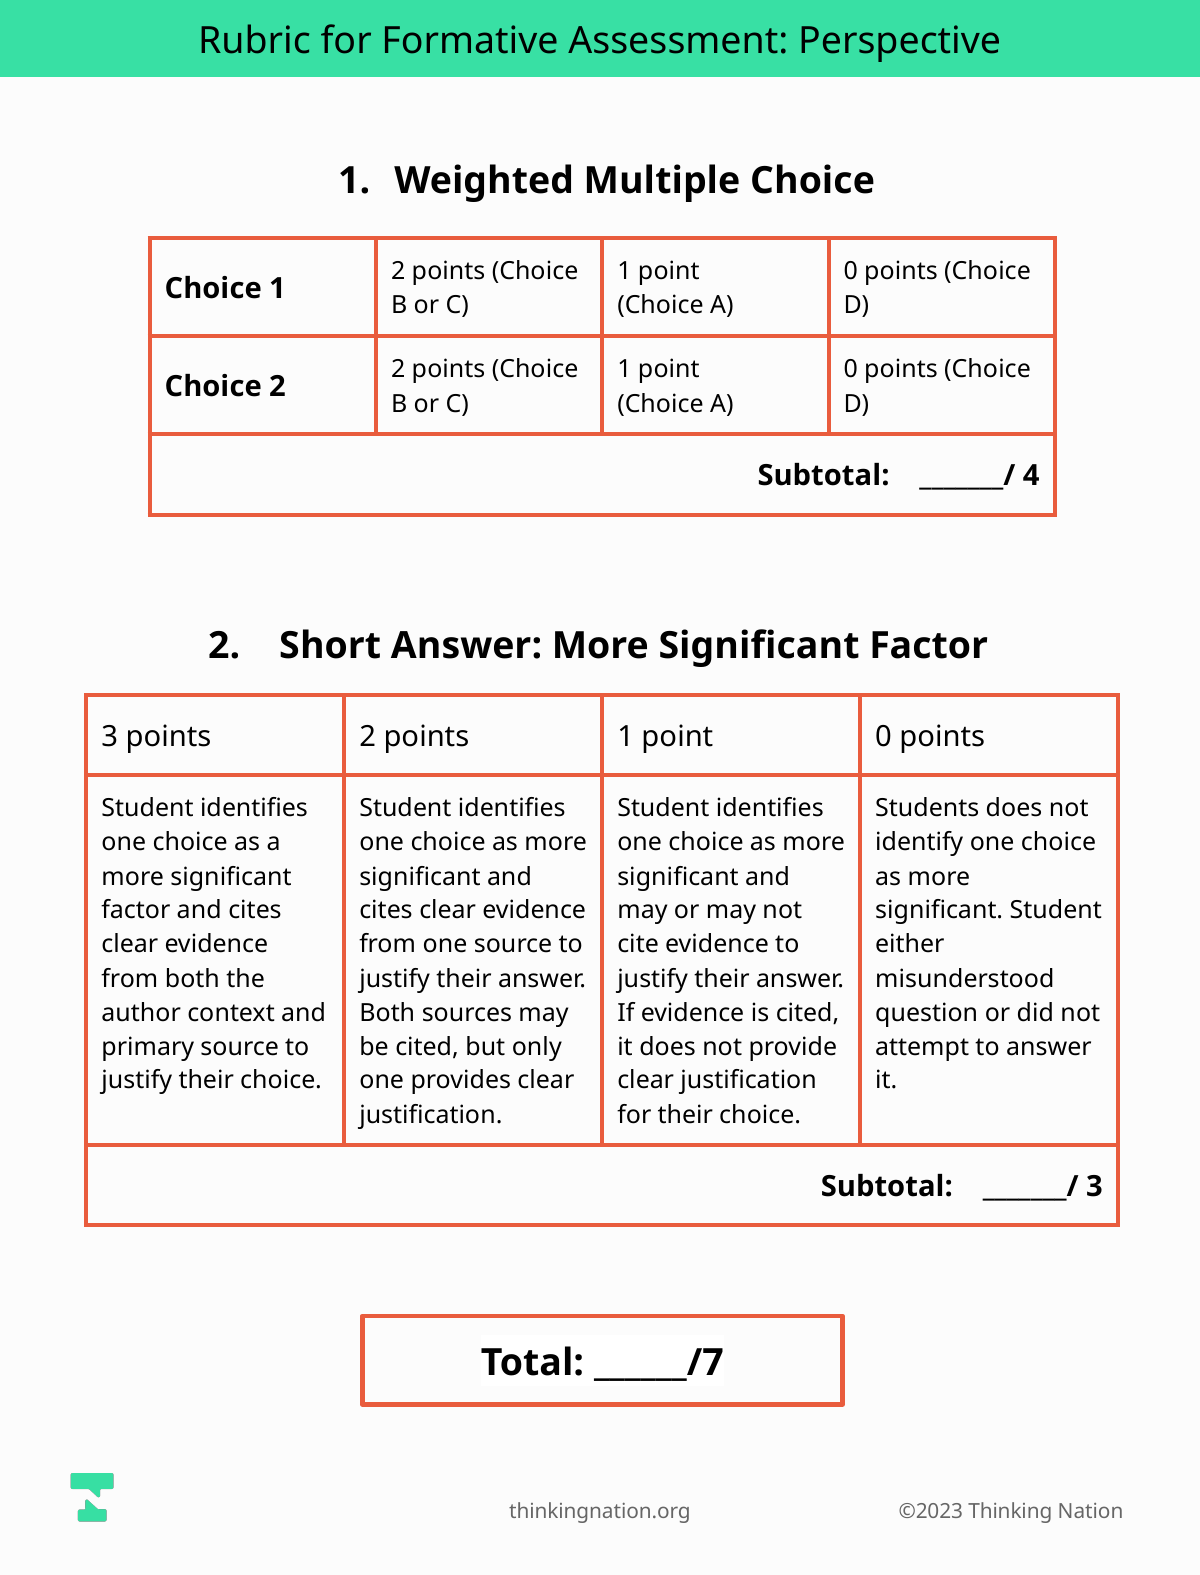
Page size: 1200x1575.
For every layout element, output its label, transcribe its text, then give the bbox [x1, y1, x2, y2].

table_cell 2 points (Choice B or C) [378, 338, 600, 432]
table_cell Choice 2 [152, 338, 374, 432]
table_cell Student identifies one choice as more significant and may or may not cite evidence to justify their answer. If evidence is cited, it does not provide clear justification for their choice. [604, 777, 858, 1143]
table_header Choice 1 [152, 240, 374, 334]
table_header 3 points [88, 697, 342, 773]
table_header 2 points [346, 697, 600, 773]
table_header 0 points (Choice D) [831, 240, 1053, 334]
table_cell Subtotal: _______/ 3 [88, 1147, 1116, 1223]
table_cell Student identifies one choice as a more significant factor and cites clear evidence from both the author context and primary source to justify their choice. [88, 777, 342, 1143]
text_box Total: ______/7 [362, 1316, 843, 1405]
table_cell 0 points (Choice D) [831, 338, 1053, 432]
text_box Weighted Multiple Choice [261, 141, 944, 208]
picture [58, 1463, 126, 1531]
table_header 2 points (Choice B or C) [378, 240, 600, 334]
table_cell Subtotal: _______/ 4 [152, 436, 1053, 513]
table_cell Student identifies one choice as more significant and cites clear evidence from one source to justify their answer. Both sources may be cited, but only one provides clear justification. [346, 777, 600, 1143]
text_box 2. Short Answer: More Significant Factor [193, 605, 1012, 673]
text_box thinkingnation.org [457, 1483, 742, 1532]
text_box Rubric for Formative Assessment: Perspective [0, 0, 1200, 77]
table_header 0 points [862, 697, 1116, 773]
table_cell 1 point (Choice A) [604, 338, 827, 432]
text_box ©2023 Thinking Nation [854, 1483, 1139, 1532]
table_cell Students does not identify one choice as more significant. Student either misunderstood question or did not attempt to answer it. [862, 777, 1116, 1143]
table_header 1 point [604, 697, 858, 773]
table_header 1 point (Choice A) [604, 240, 827, 334]
